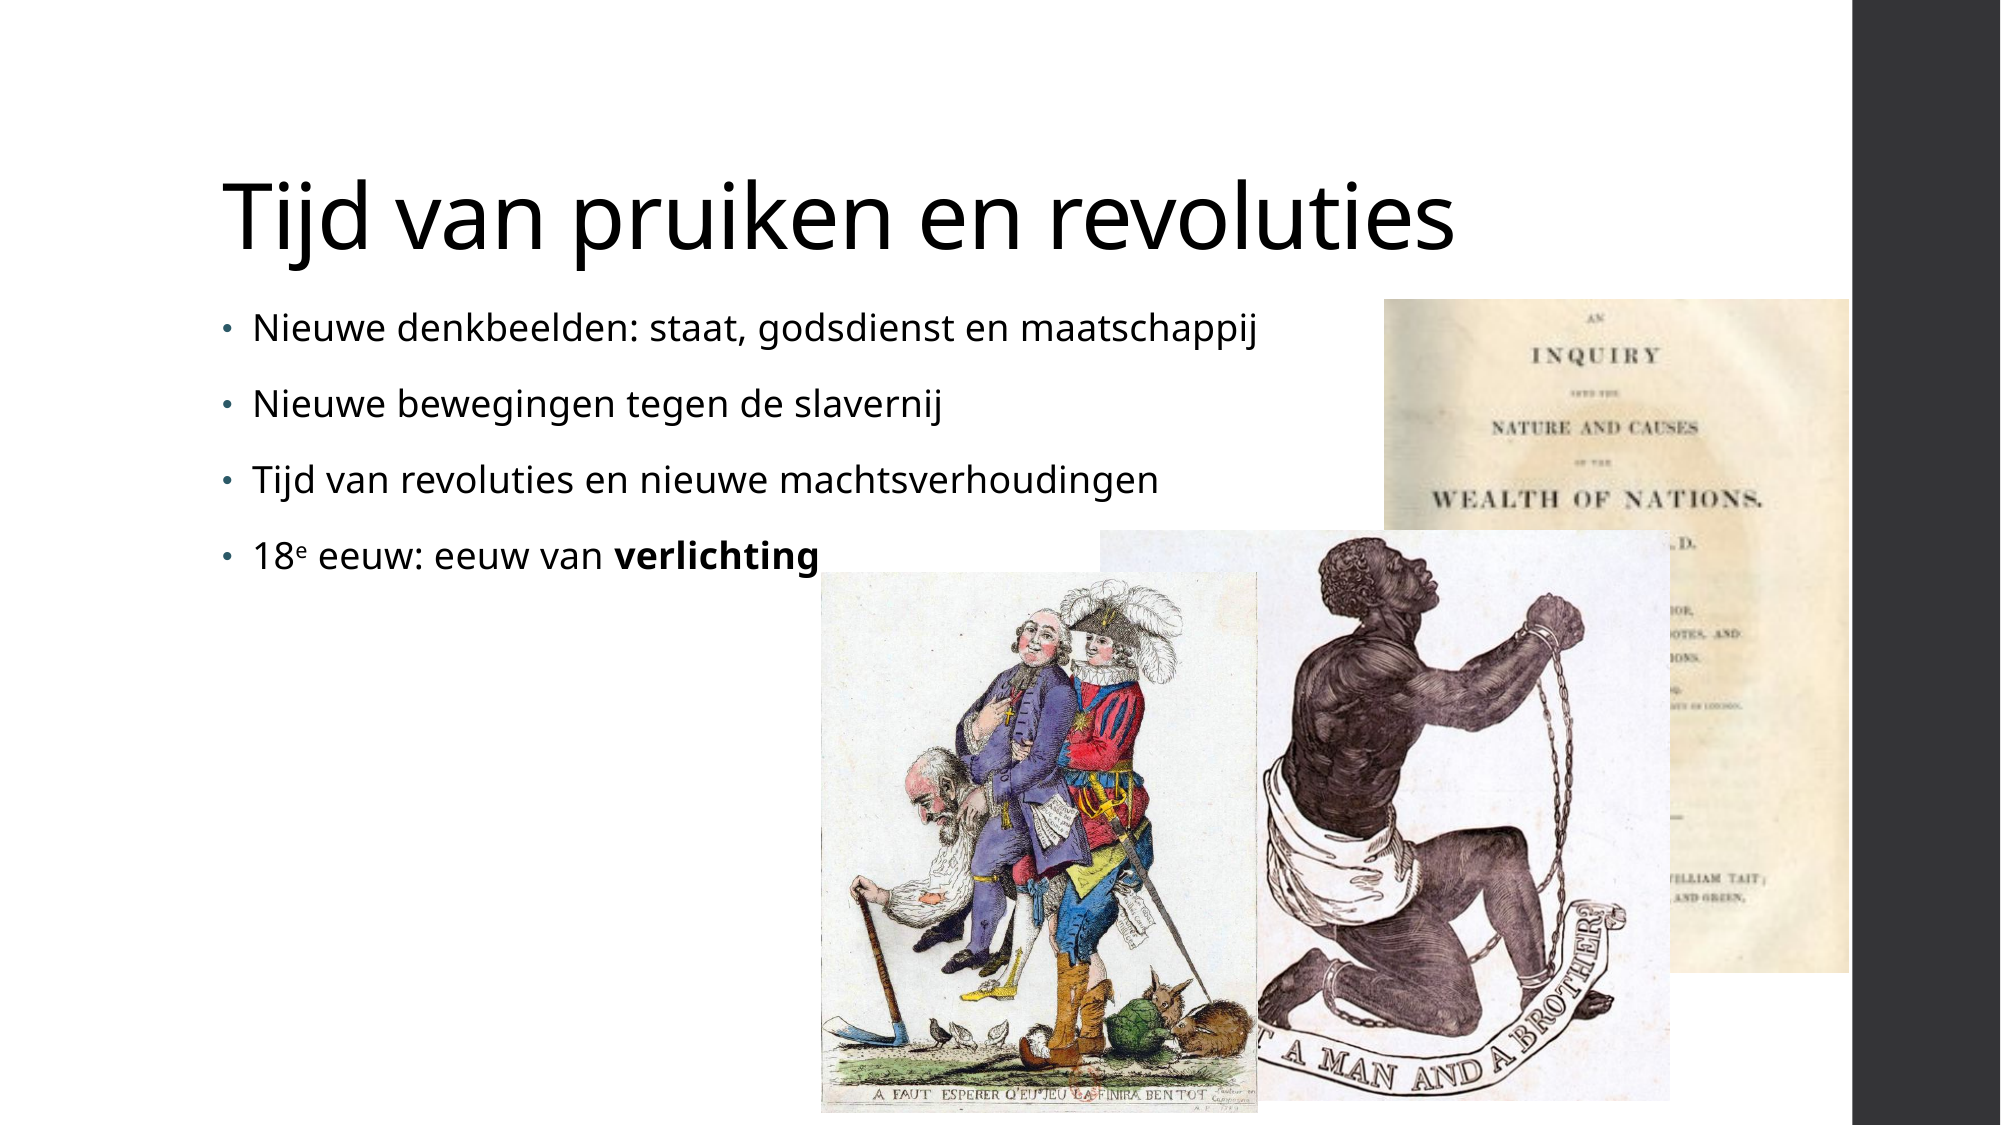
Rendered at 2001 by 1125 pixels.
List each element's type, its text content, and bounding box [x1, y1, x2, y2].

title Tijd van pruiken en revoluties [206, 60, 1797, 278]
list Nieuwe denkbeelden: staat, godsdienst en maatschappij Nieuwe bewegingen tegen de slavernij Tijd van revoluties en nieuwe machtsverhoudingen 18e eeuw: eeuw van verlichting [206, 299, 1379, 1014]
picture [821, 299, 1850, 1113]
